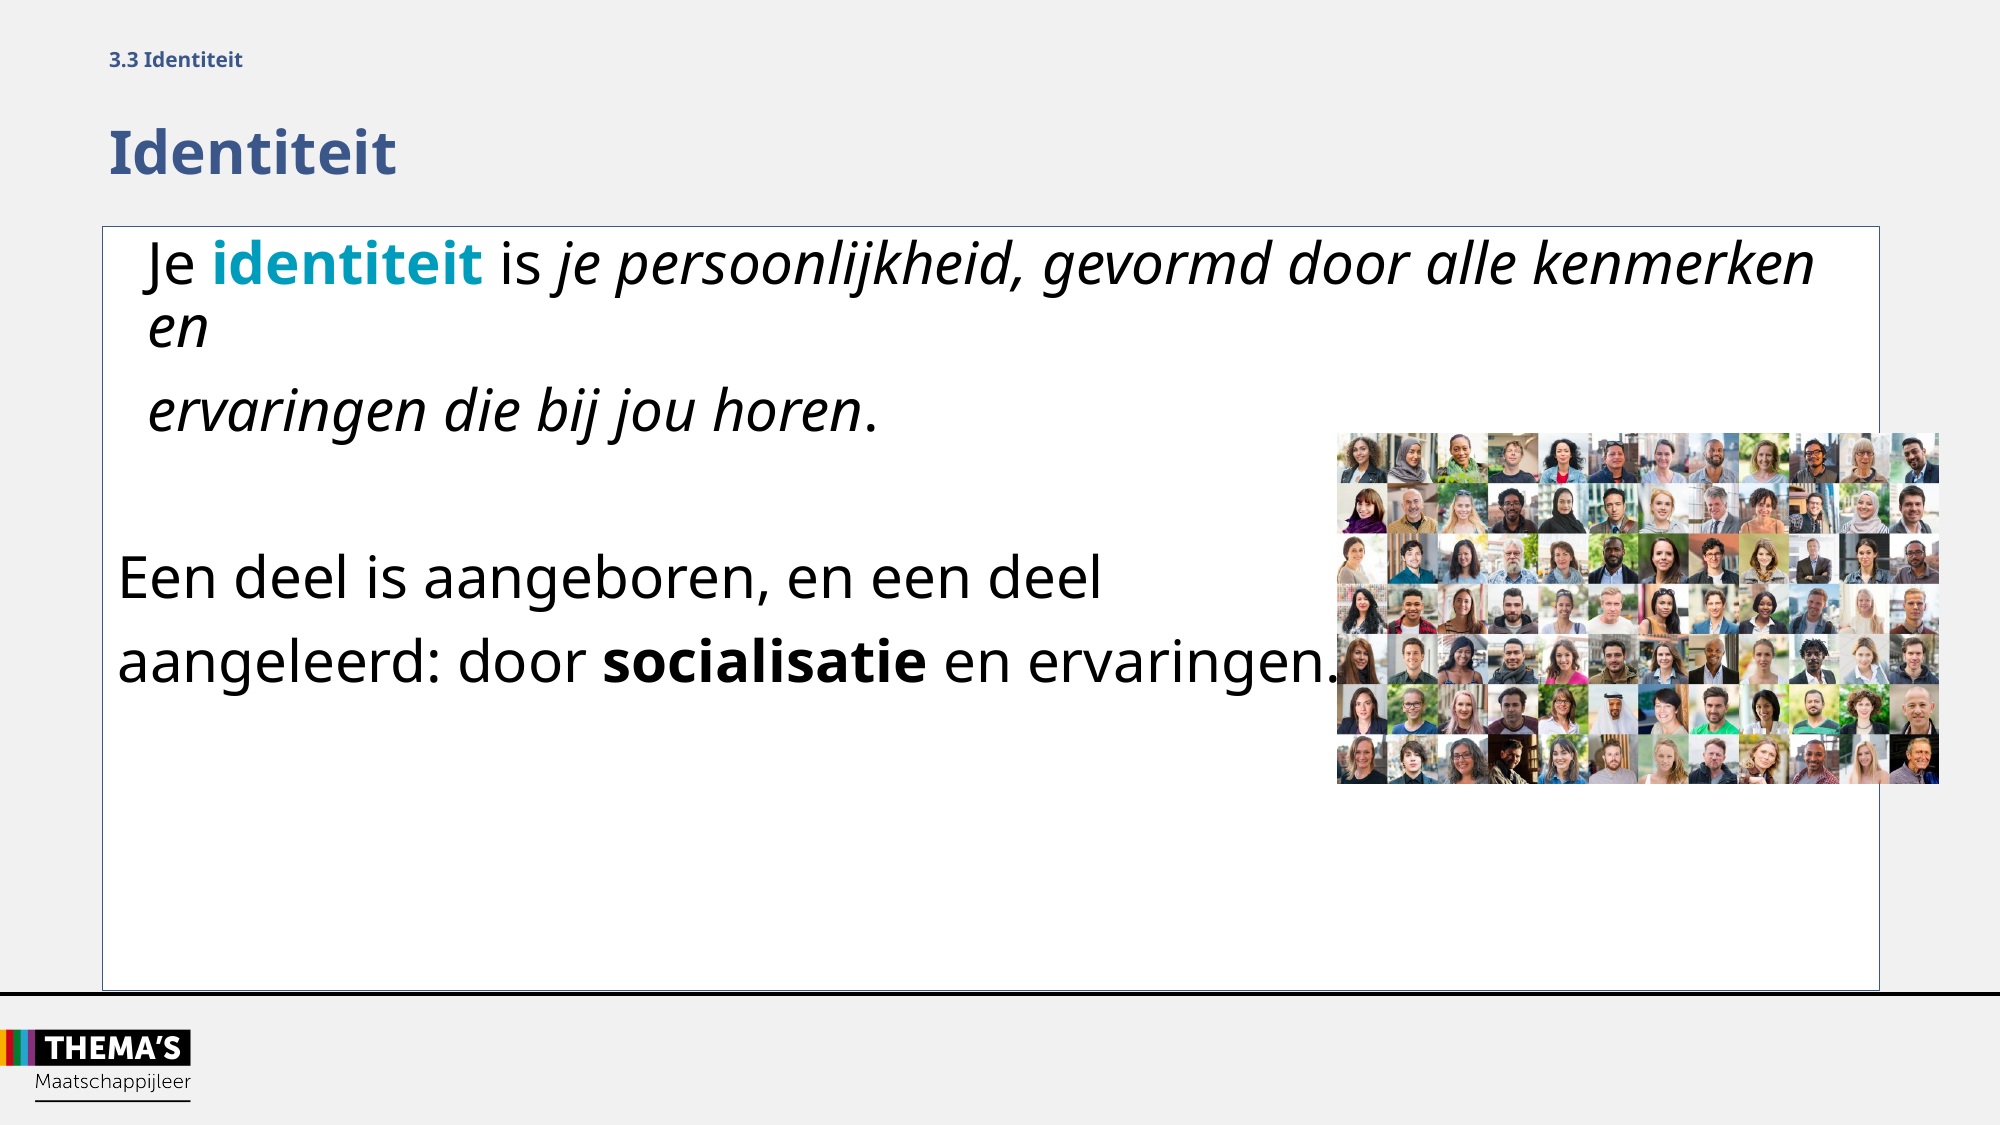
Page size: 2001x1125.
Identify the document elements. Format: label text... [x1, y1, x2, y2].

list Je identiteit is je persoonlijkheid, gevormd door alle kenmerken en ervaringen die bij jou horen. Een deel is aangeboren, en een deel aangeleerd: door socialisatie en ervaringen. [102, 226, 1880, 991]
list 3.3 Identiteit [94, 33, 941, 88]
picture [0, 993, 203, 1125]
list Identiteit [94, 114, 1879, 205]
picture [1337, 433, 1939, 784]
